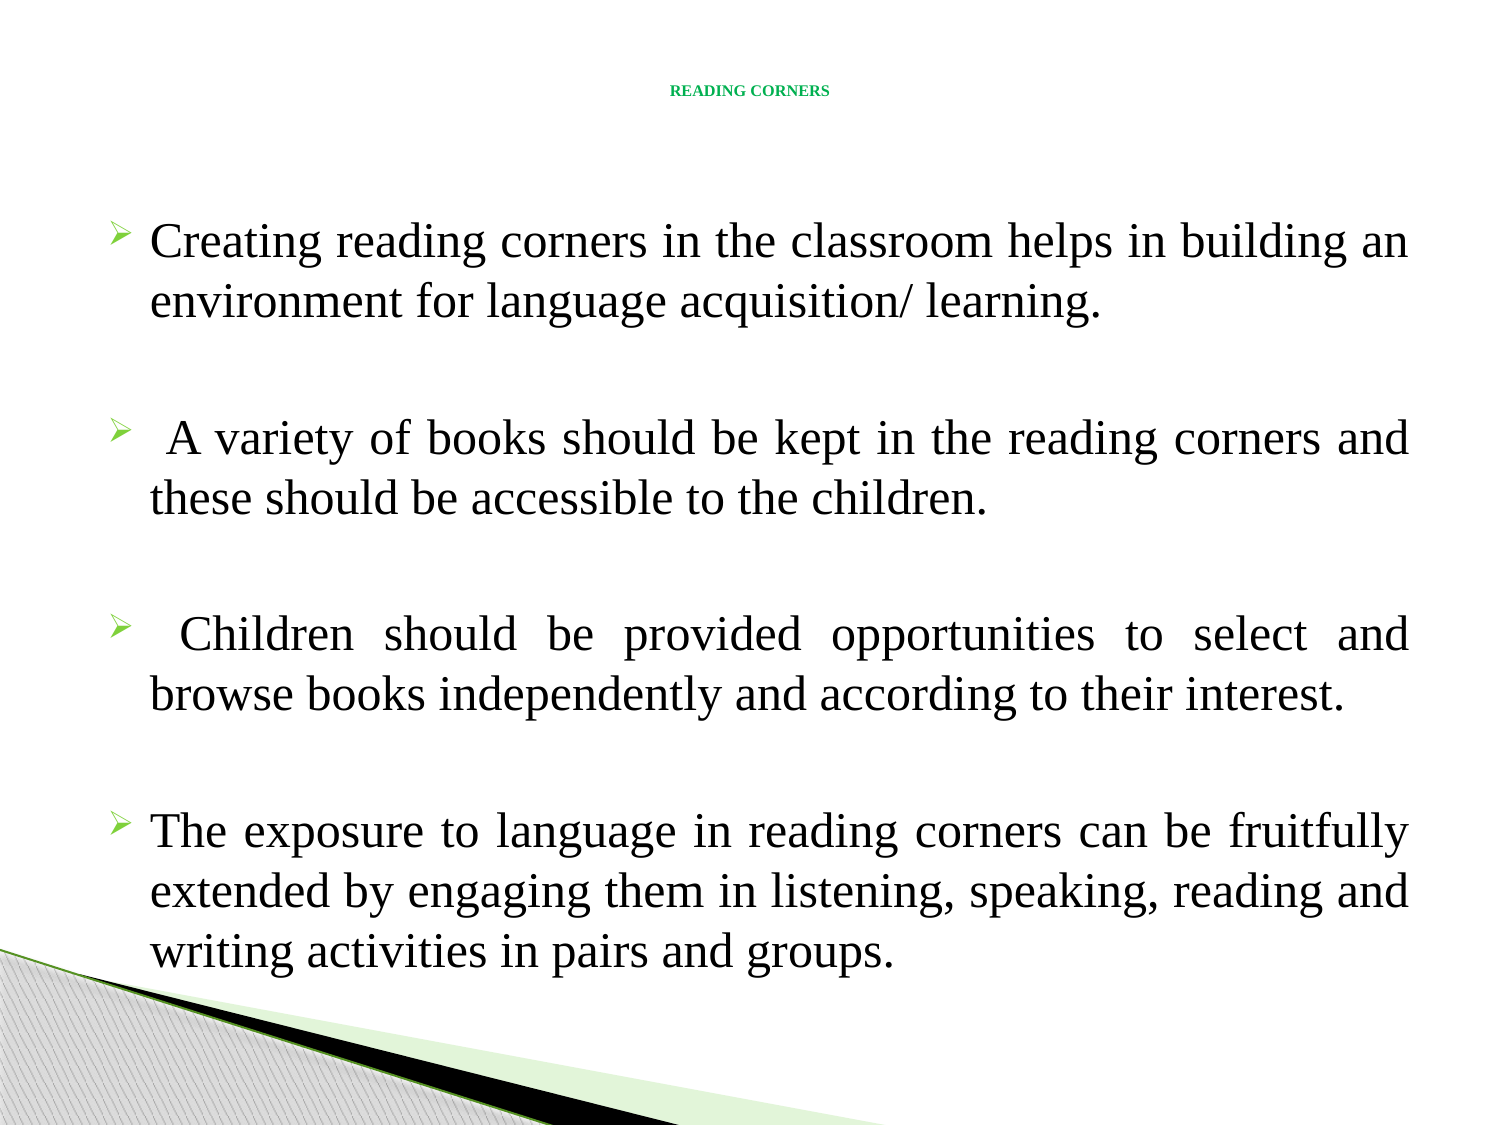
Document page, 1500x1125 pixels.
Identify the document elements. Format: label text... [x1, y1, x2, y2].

title READING CORNERS [75, 45, 1425, 138]
list Creating reading corners in the classroom helps in building an environment for language acquisition/ learning. A variety of books should be kept in the reading corners and these should be accessible to the children. Children should be provided opportunities to select and browse books independently and according to their interest. The exposure to language in reading corners can be fruitfully extended by engaging them in listening, speaking, reading and writing activities in pairs and groups. [75, 200, 1425, 1005]
